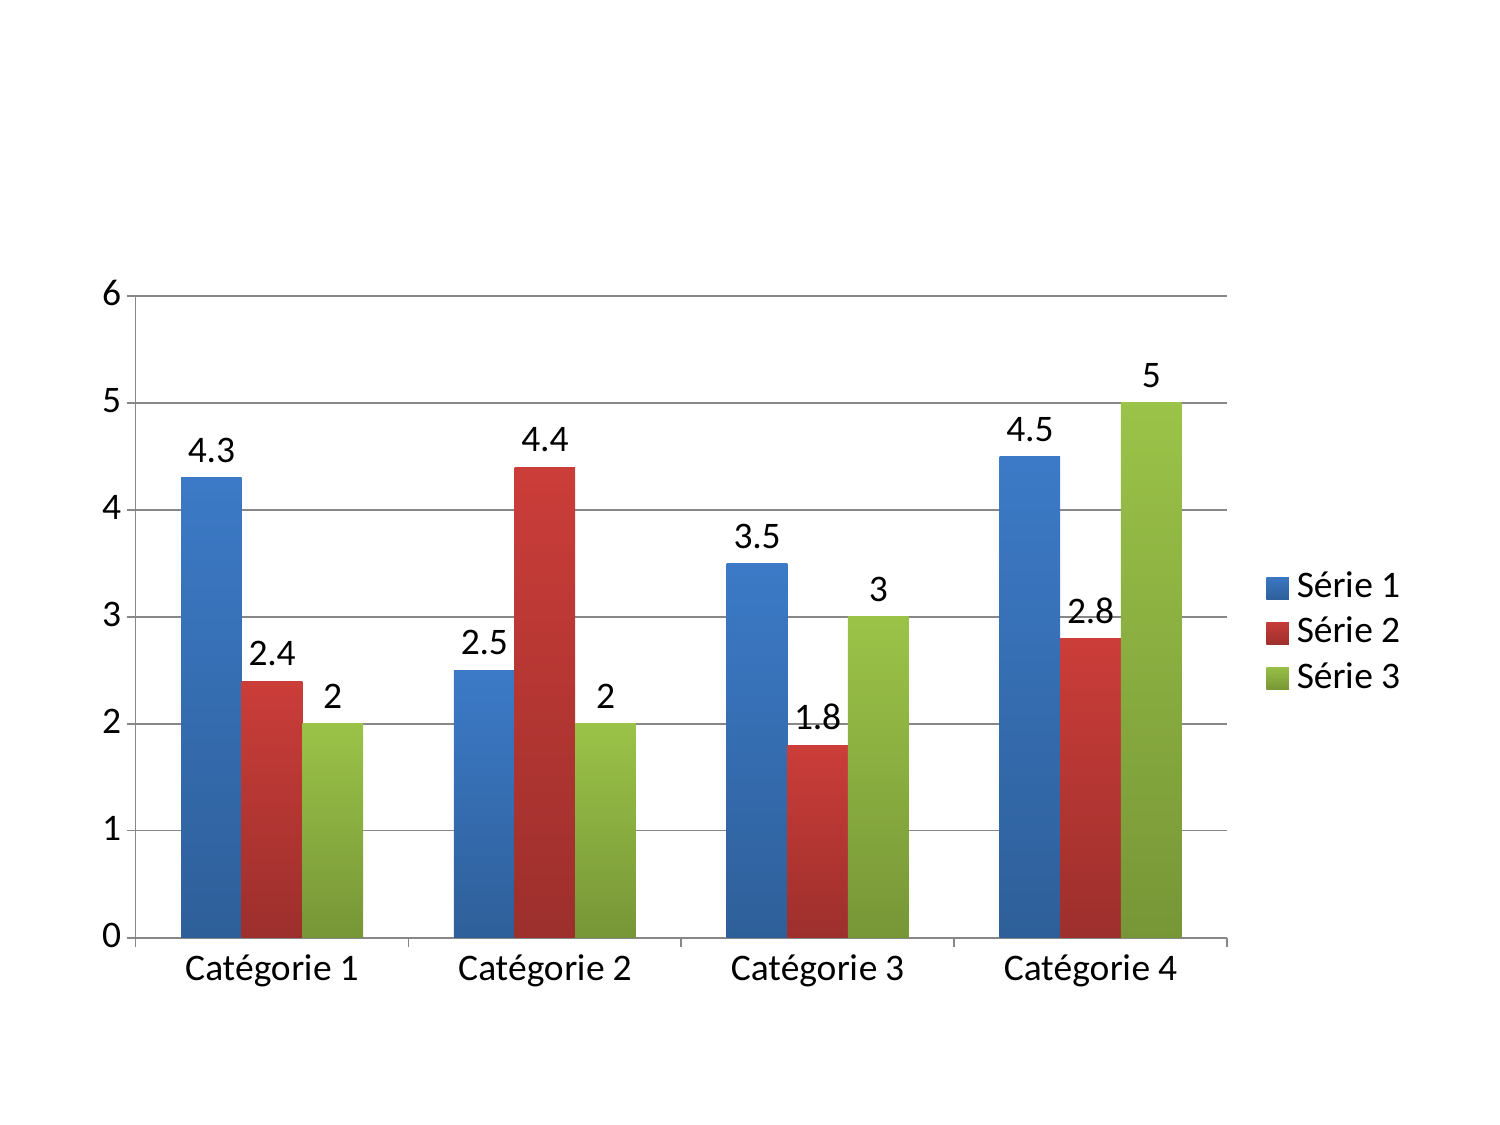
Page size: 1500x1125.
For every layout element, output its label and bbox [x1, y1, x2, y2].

chart [74, 262, 1426, 1006]
